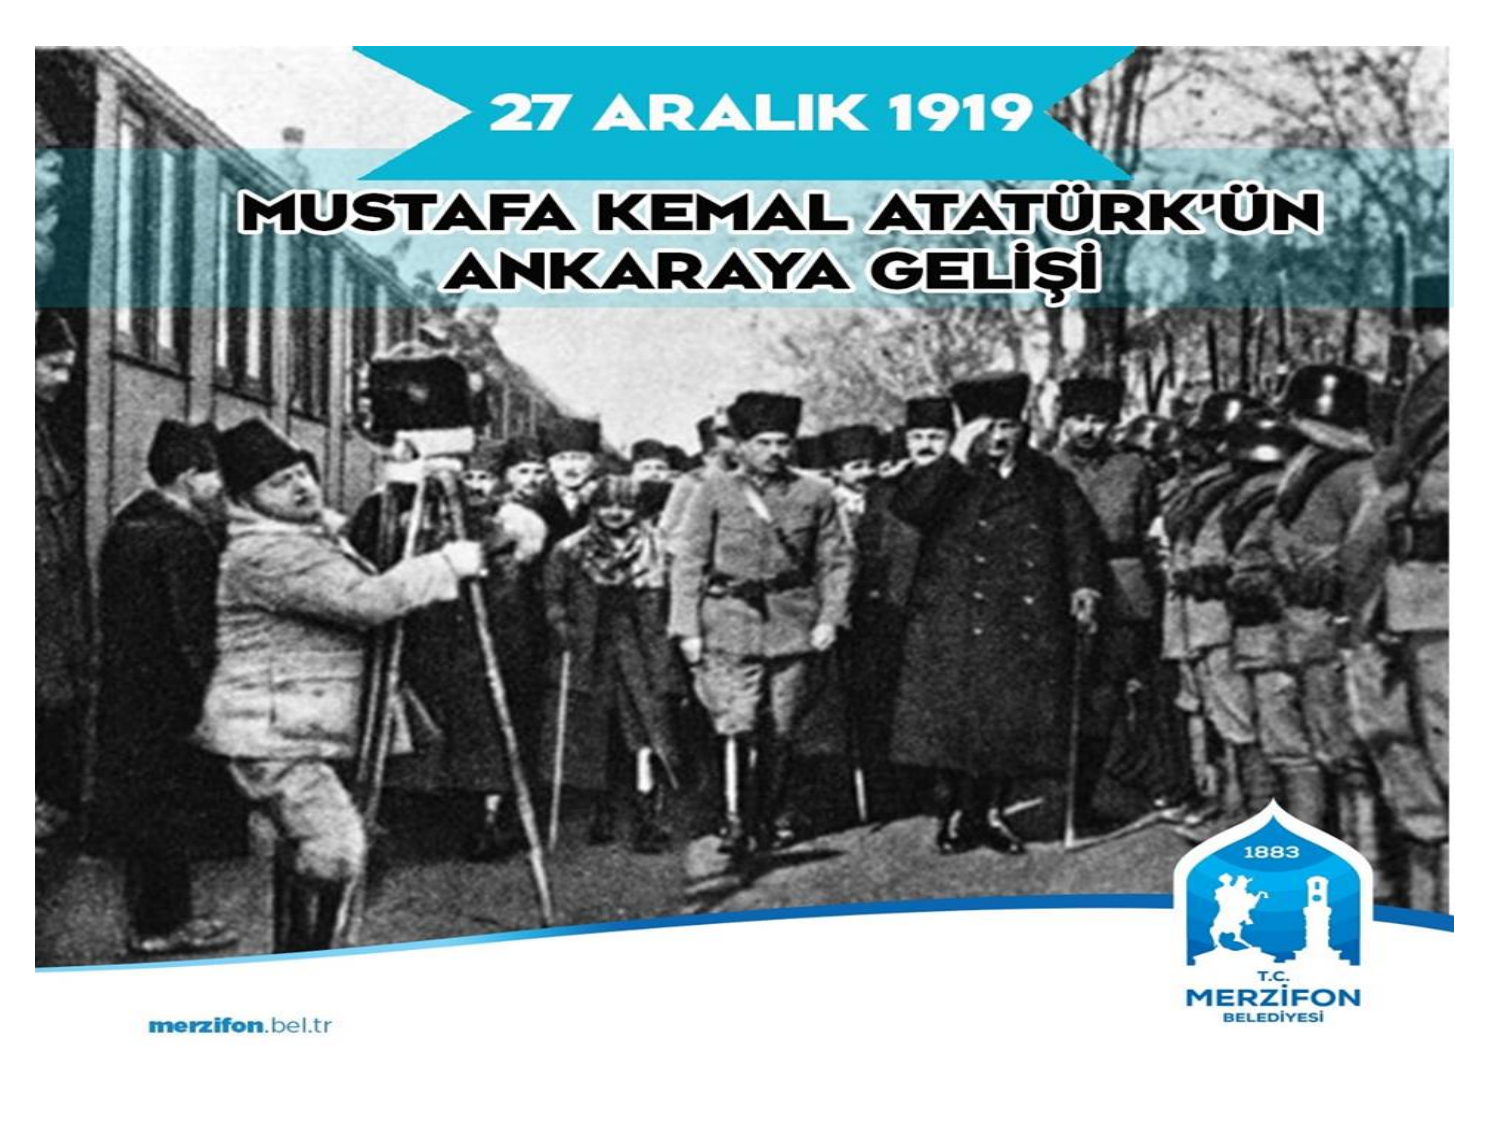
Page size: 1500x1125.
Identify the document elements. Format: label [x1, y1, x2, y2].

picture [34, 46, 1454, 1079]
